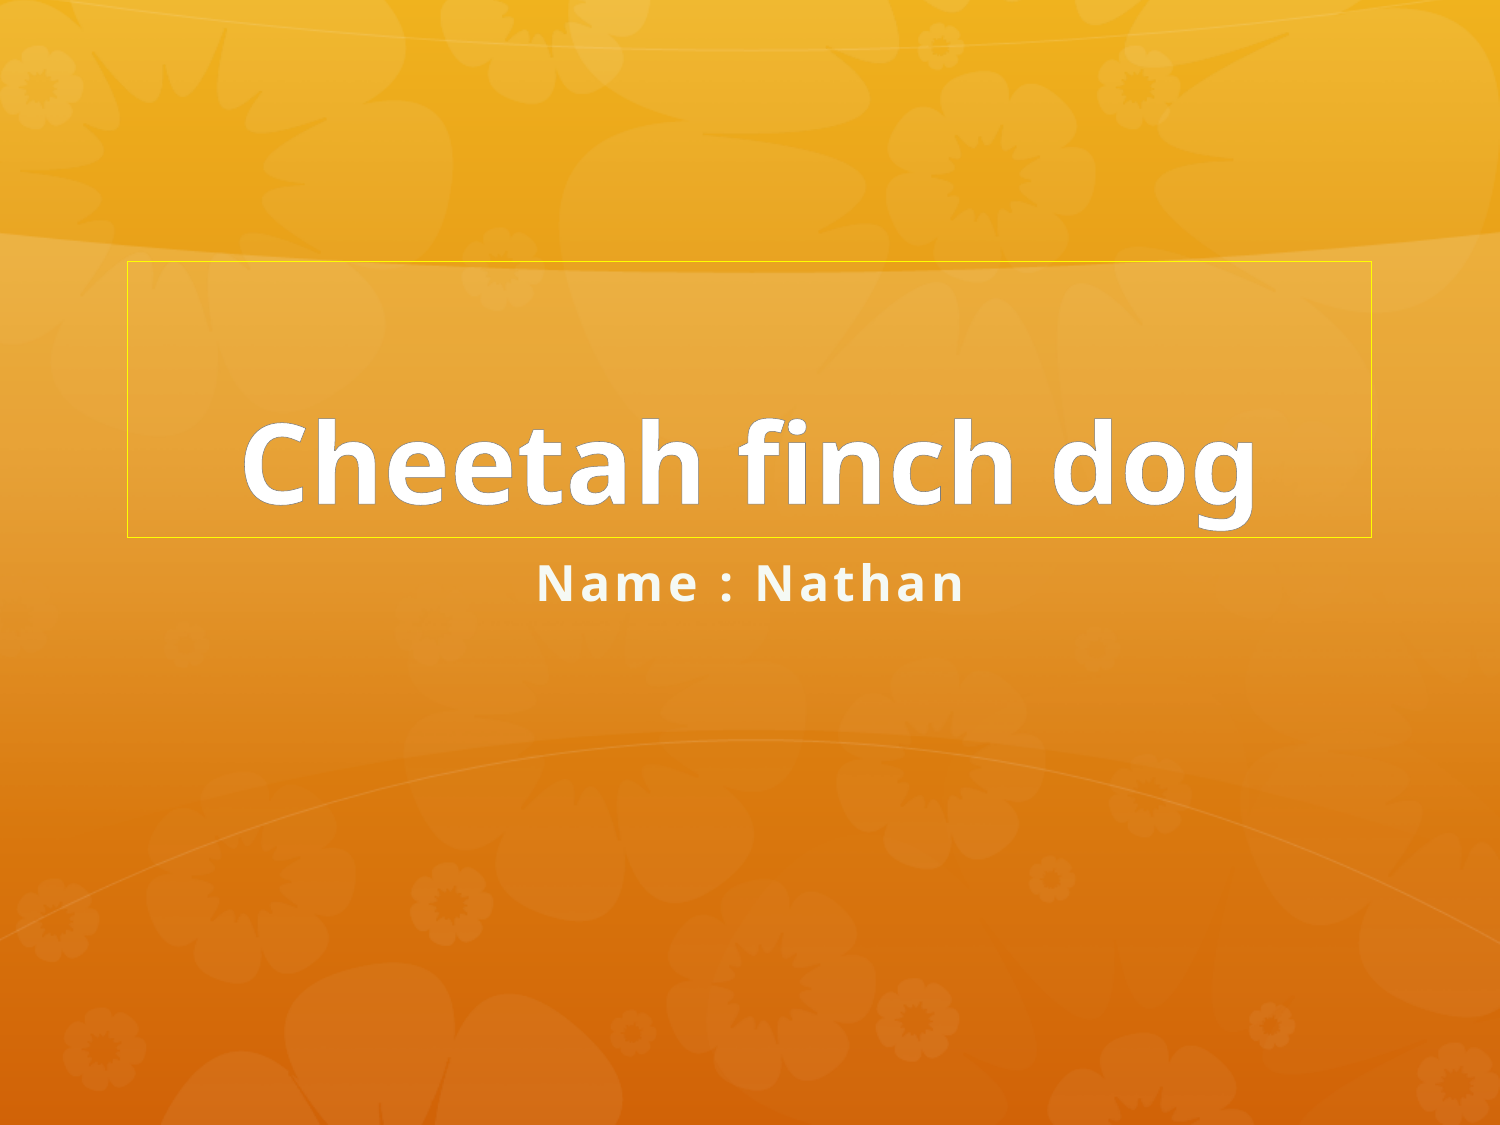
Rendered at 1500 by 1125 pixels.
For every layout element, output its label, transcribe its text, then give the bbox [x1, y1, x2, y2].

picture [0, 0, 1500, 1125]
subtitle Name : Nathan [127, 537, 1372, 825]
title Cheetah finch dog [127, 261, 1372, 537]
